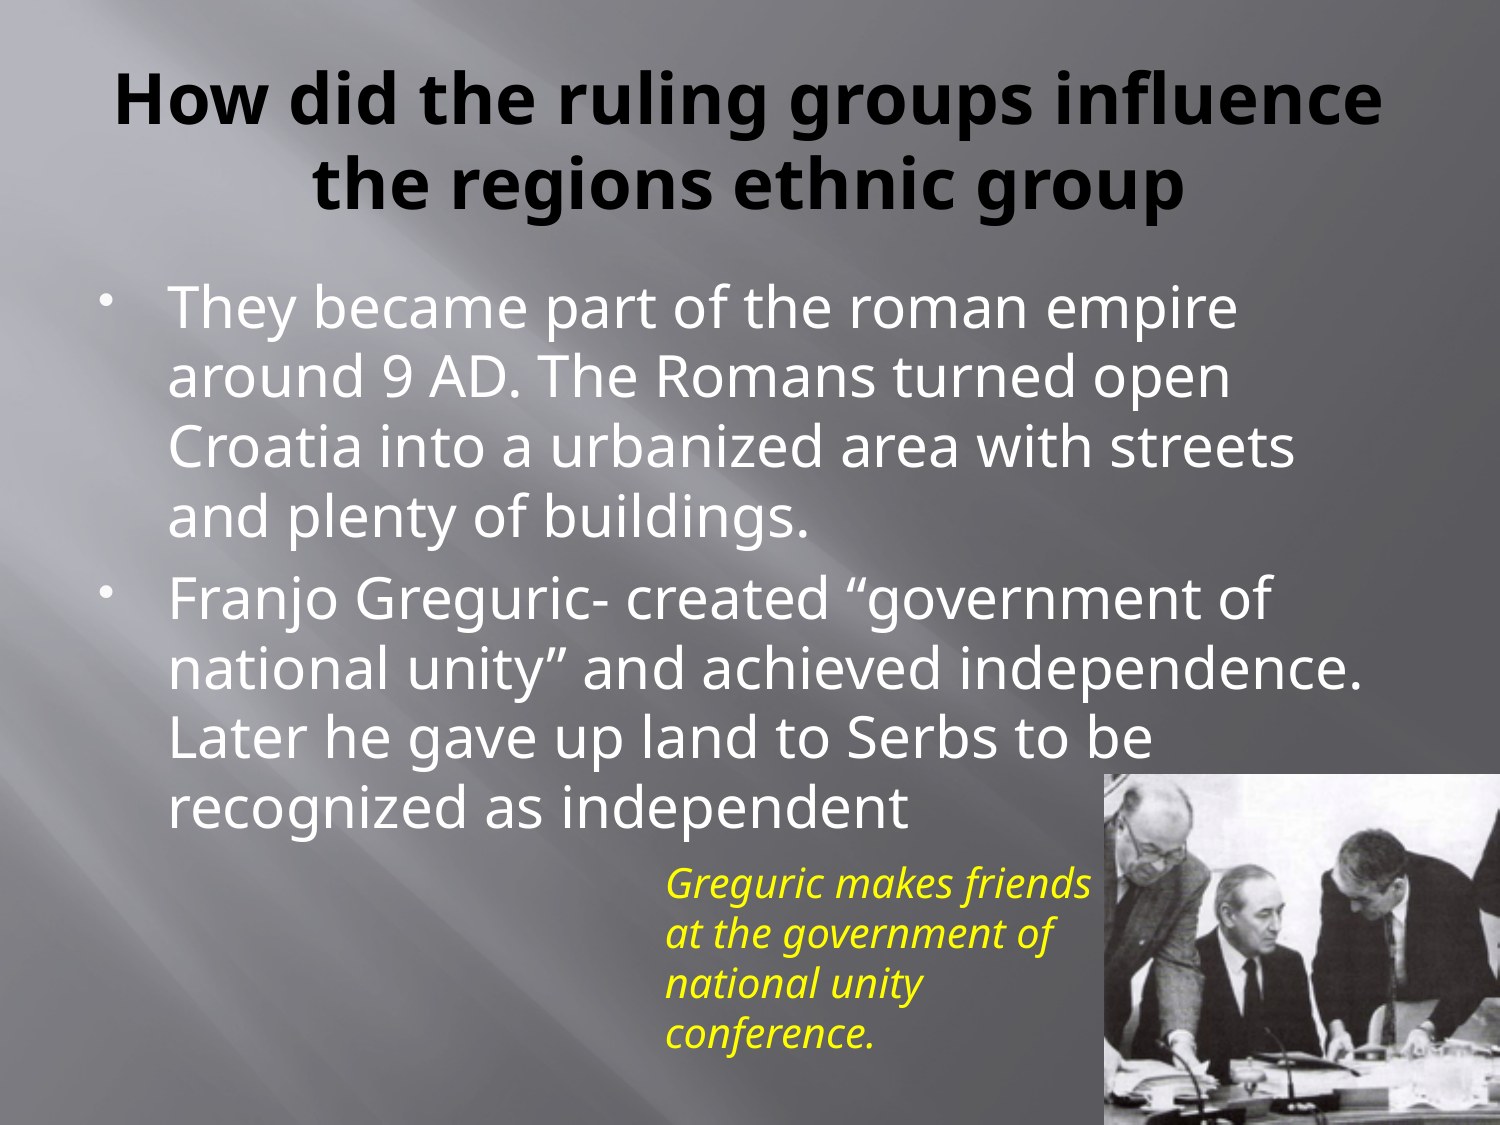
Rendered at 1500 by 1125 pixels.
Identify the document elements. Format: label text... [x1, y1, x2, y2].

text_box Greguric makes friends at the government of national unity conference. [650, 849, 1104, 1065]
title How did the ruling groups influence the regions ethnic group [75, 45, 1425, 233]
picture [1104, 774, 1500, 1125]
list They became part of the roman empire around 9 AD. The Romans turned open Croatia into a urbanized area with streets and plenty of buildings. Franjo Greguric- created “government of national unity” and achieved independence. Later he gave up land to Serbs to be recognized as independent [62, 262, 1413, 1035]
